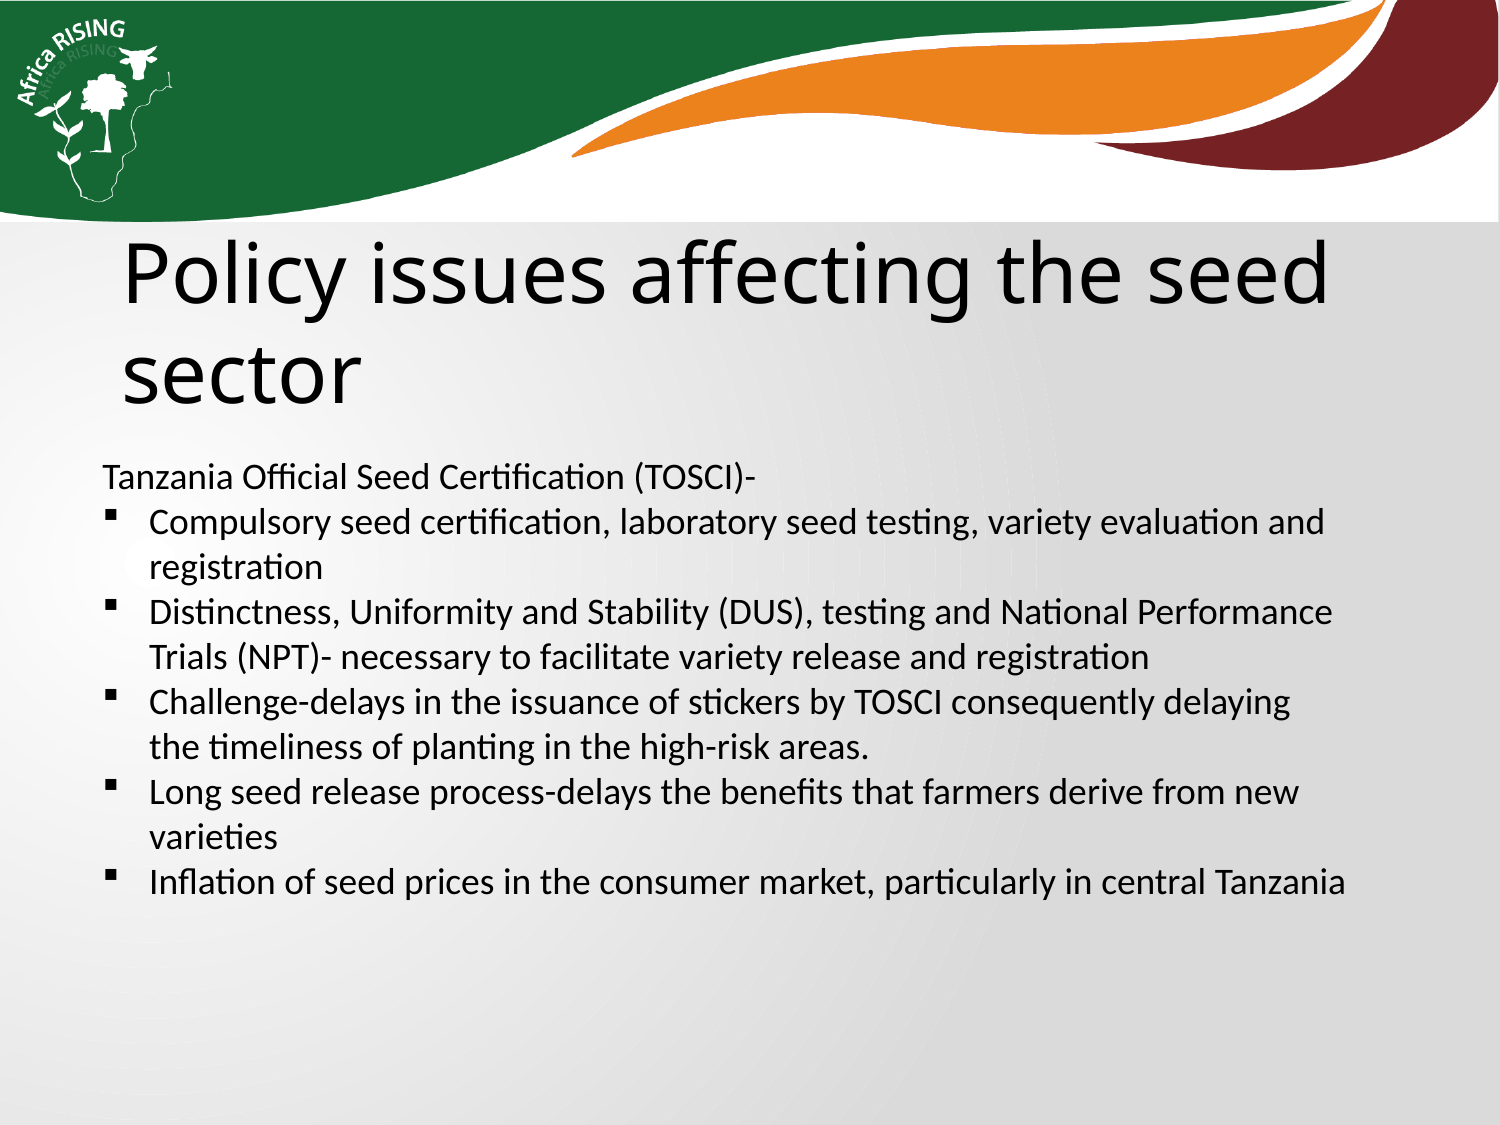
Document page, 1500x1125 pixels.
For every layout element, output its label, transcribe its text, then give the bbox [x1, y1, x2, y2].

list Policy issues affecting the seed sector [87, 212, 1363, 350]
picture [0, 0, 1499, 222]
text_box Tanzania Official Seed Certification (TOSCI)- Compulsory seed certification, laboratory seed testing, variety evaluation and registration Distinctness, Uniformity and Stability (DUS), testing and National Performance Trials (NPT)- necessary to facilitate variety release and registration Challenge-delays in the issuance of stickers by TOSCI consequently delaying the timeliness of planting in the high-risk areas. Long seed release process-delays the benefits that farmers derive from new varieties Inflation of seed prices in the consumer market, particularly in central Tanzania [87, 399, 1363, 910]
